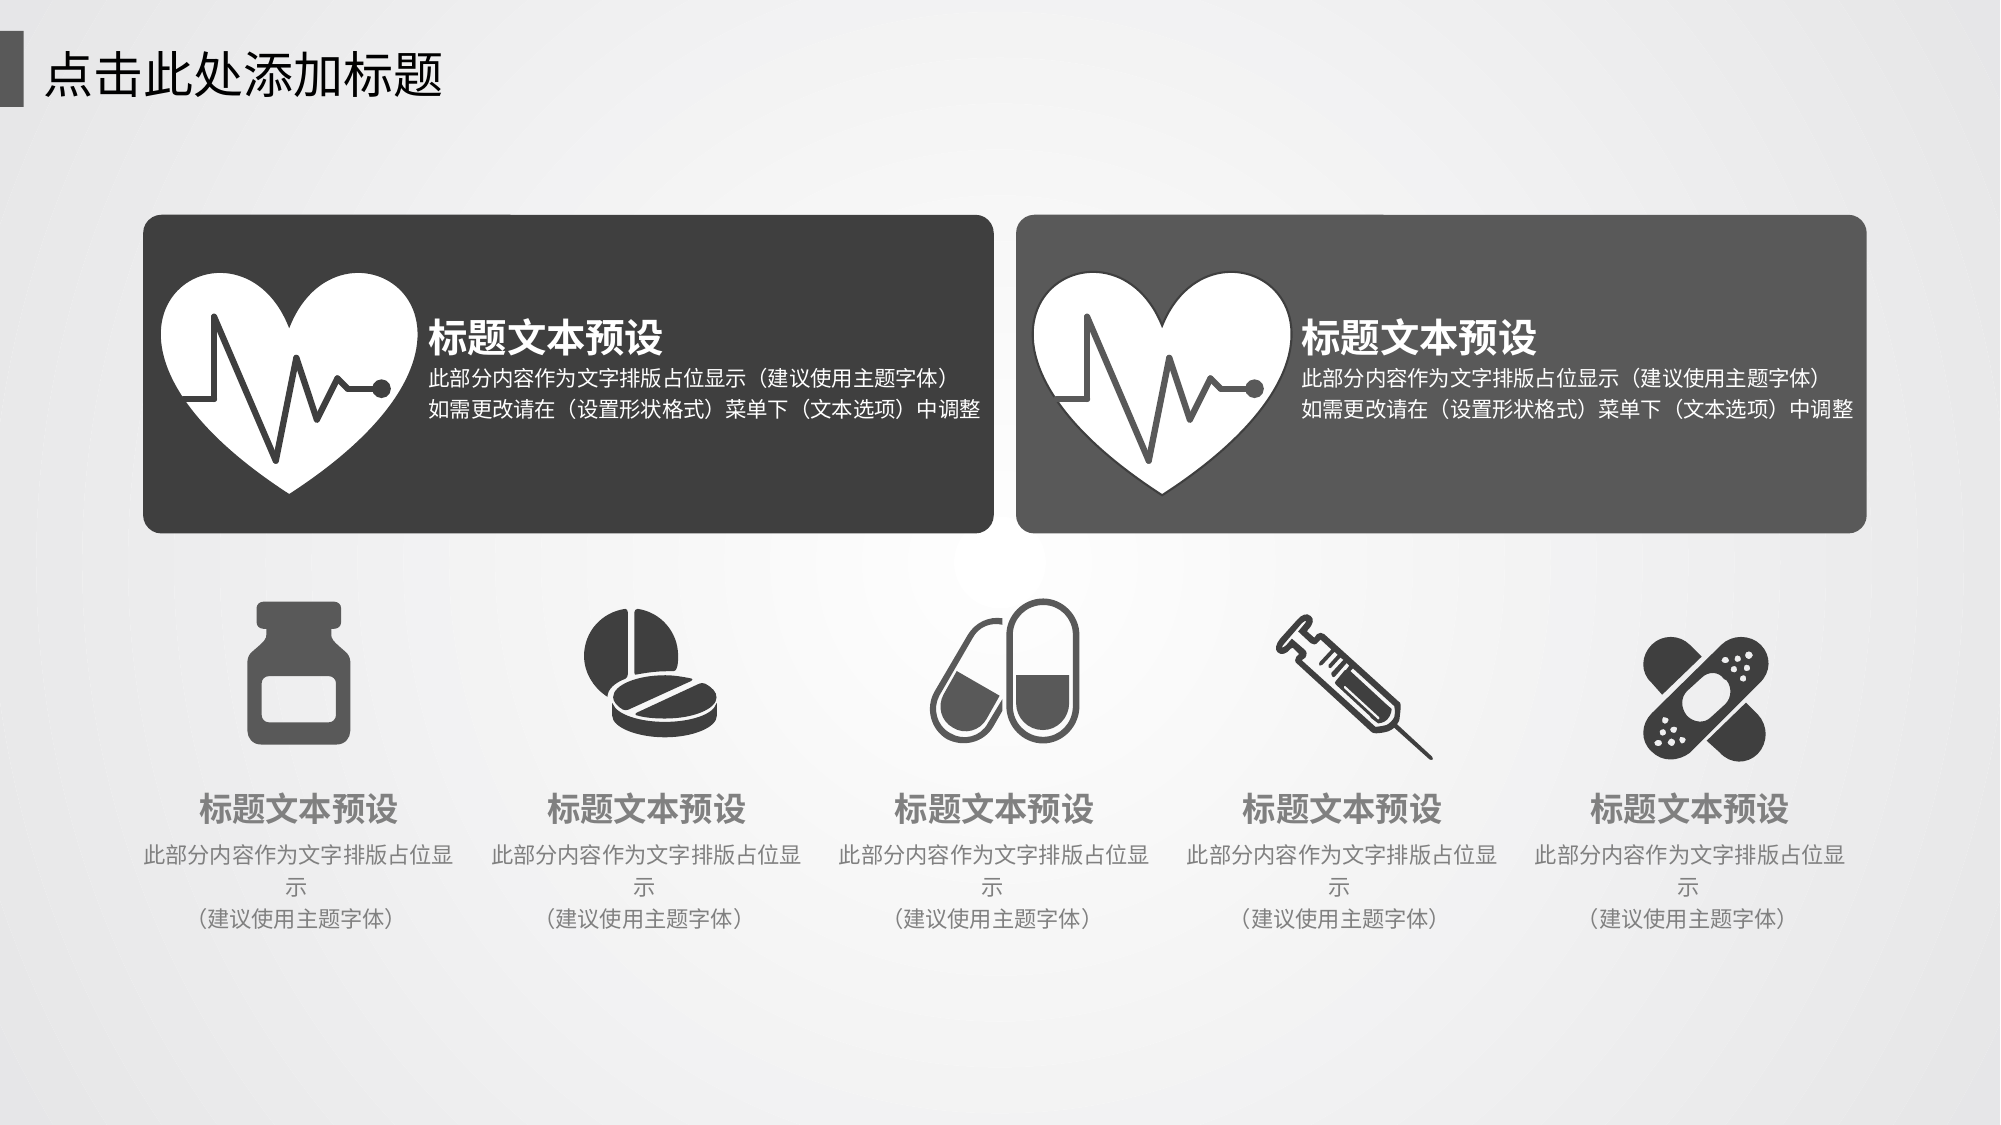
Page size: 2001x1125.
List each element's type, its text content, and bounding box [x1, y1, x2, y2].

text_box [143, 214, 994, 534]
text_box [1276, 614, 1419, 744]
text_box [924, 598, 1080, 744]
text_box 点击此处添加标题 [28, 36, 462, 111]
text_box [584, 608, 717, 738]
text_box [1166, 744, 1514, 1004]
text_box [1016, 214, 1867, 534]
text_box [122, 744, 470, 1004]
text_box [1639, 634, 1772, 744]
text_box [0, 30, 24, 107]
text_box [247, 601, 351, 744]
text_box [470, 744, 818, 1004]
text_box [818, 744, 1166, 1004]
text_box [1514, 744, 1868, 1004]
